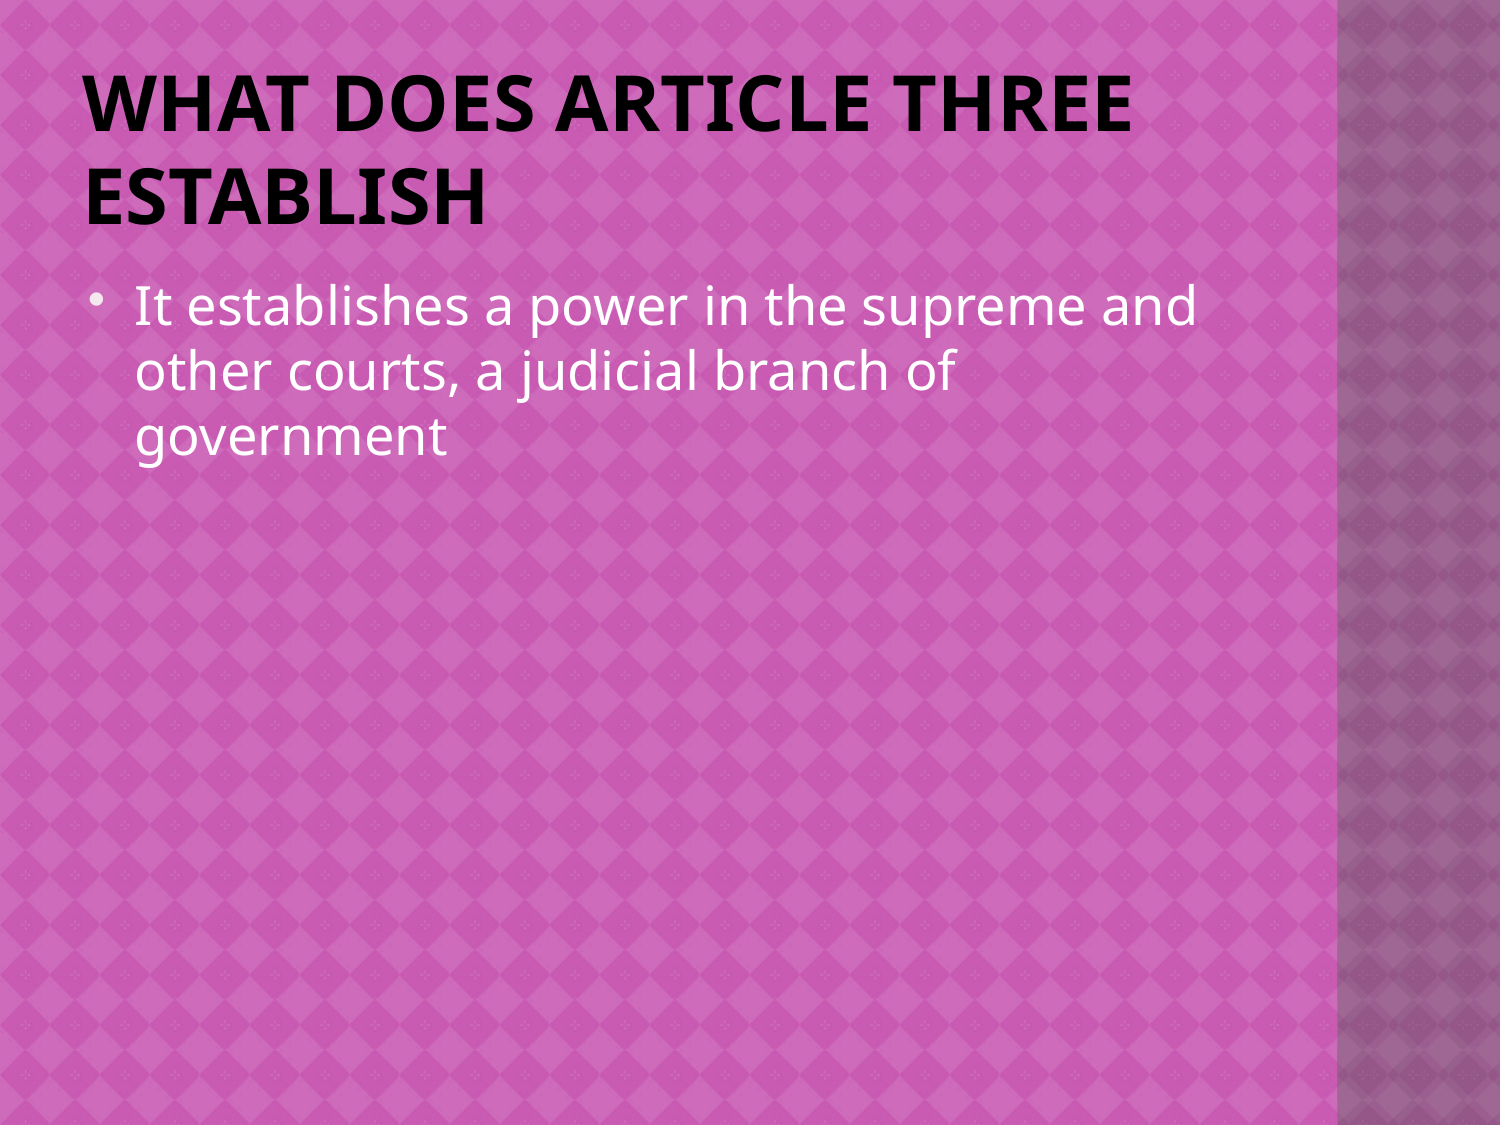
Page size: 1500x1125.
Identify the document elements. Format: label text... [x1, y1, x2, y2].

title What does article three establish [75, 52, 1263, 240]
list It establishes a power in the supreme and other courts, a judicial branch of government [75, 264, 1263, 1059]
